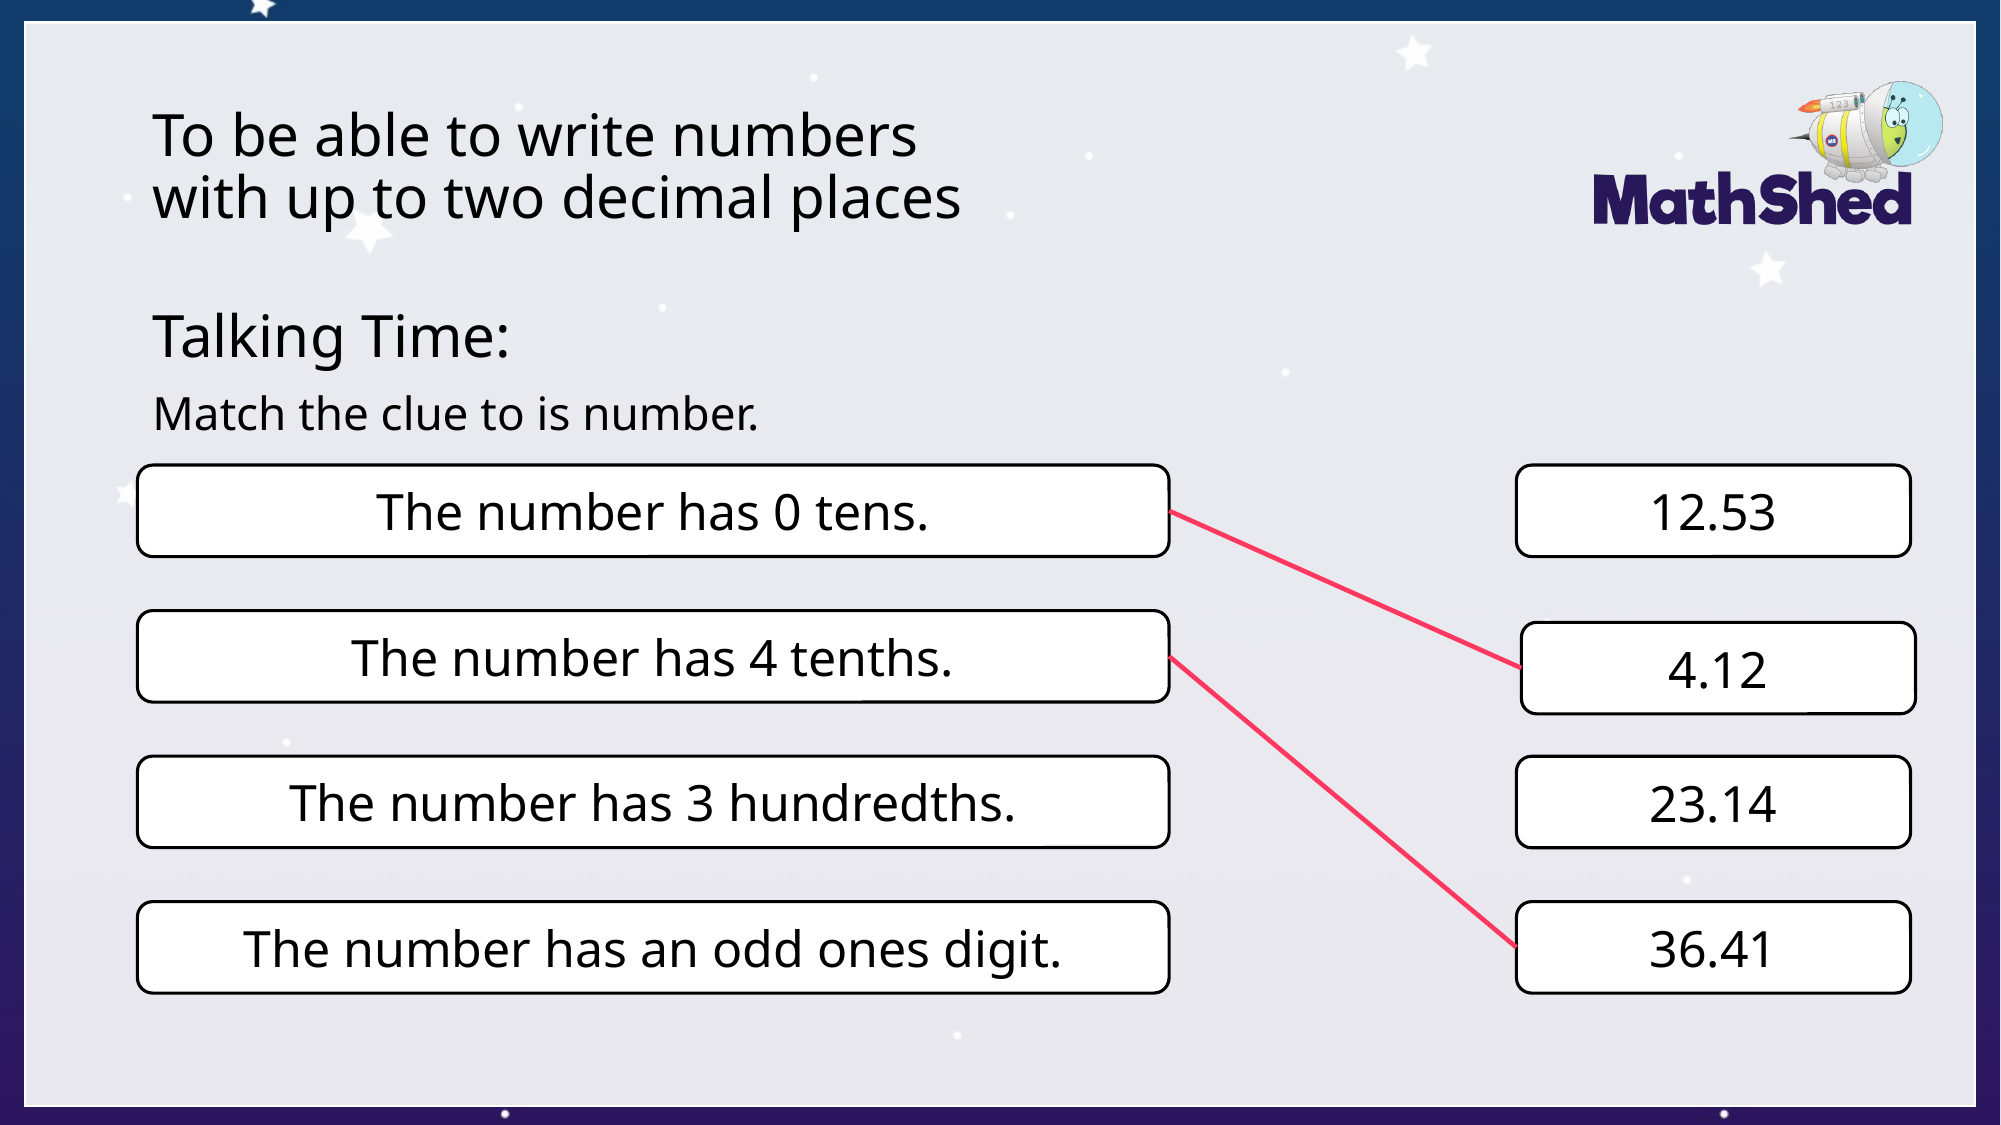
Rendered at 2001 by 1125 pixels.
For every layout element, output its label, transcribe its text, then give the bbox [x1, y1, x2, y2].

title To be able to write numbers with up to two decimal places [137, 59, 1578, 278]
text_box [1169, 510, 1522, 669]
text_box The number has 3 hundredths. [136, 755, 1169, 849]
text_box 4.12 [1520, 621, 1917, 715]
text_box 23.14 [1517, 755, 1912, 849]
text_box The number has 4 tenths. [136, 609, 1169, 704]
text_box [1169, 656, 1517, 948]
text_box 36.41 [1515, 900, 1912, 995]
list Talking Time: Match the clue to is number. [137, 299, 1971, 1014]
text_box The number has 0 tens. [136, 464, 1171, 558]
picture [0, 0, 2001, 1125]
text_box The number has an odd ones digit. [136, 900, 1171, 995]
text_box 12.53 [1515, 464, 1912, 558]
